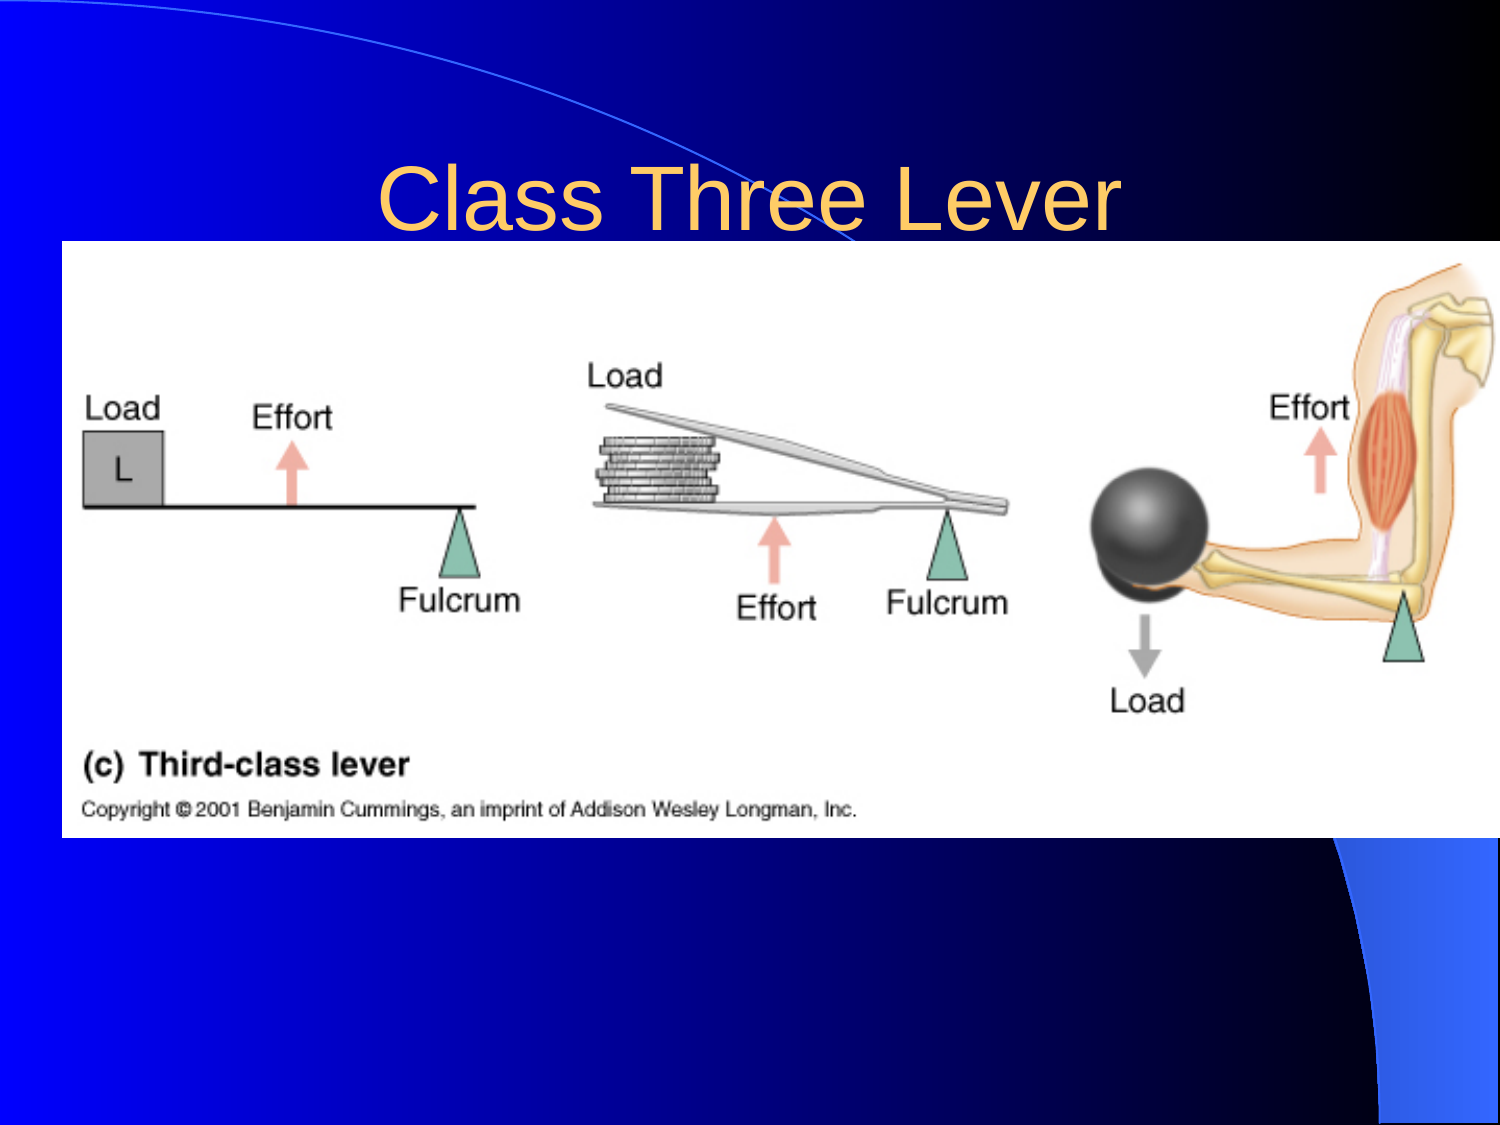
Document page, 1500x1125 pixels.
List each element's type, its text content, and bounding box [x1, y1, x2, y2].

title Class Three Lever [112, 99, 1388, 241]
picture [62, 241, 1500, 838]
